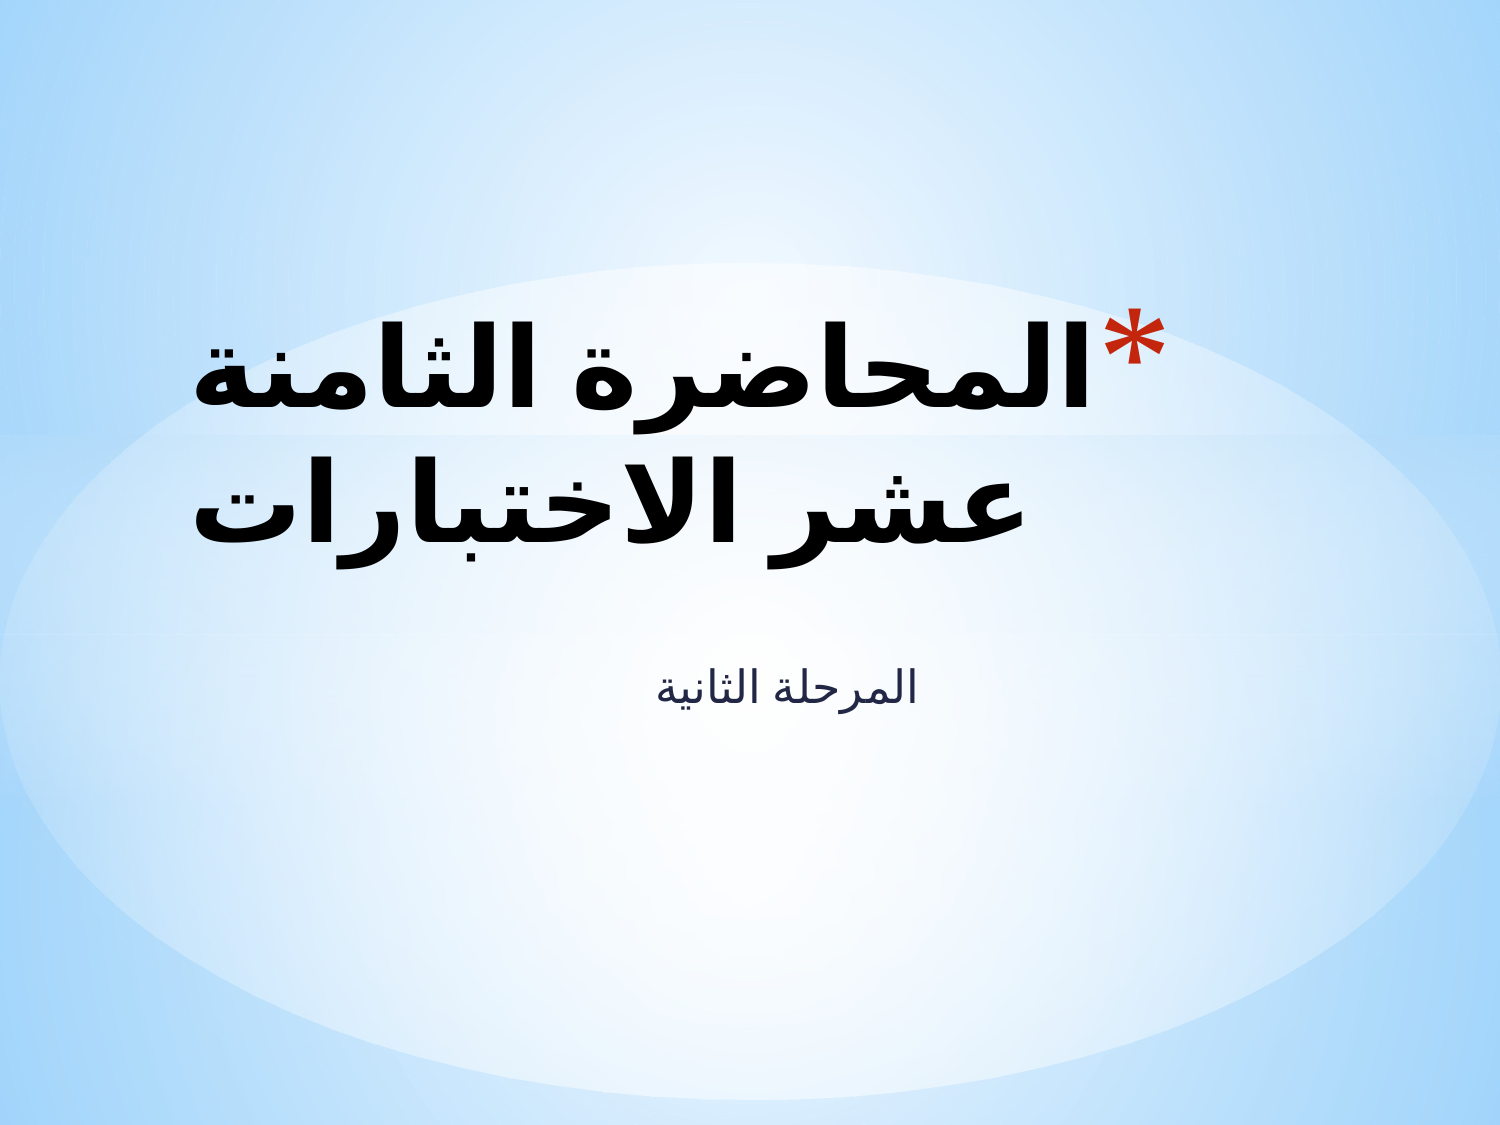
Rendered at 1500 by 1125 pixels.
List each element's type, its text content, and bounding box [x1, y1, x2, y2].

subtitle المرحلة الثانية [324, 650, 1250, 795]
title المحاضرة الثامنة عشر الاختبارات [174, 287, 1353, 582]
